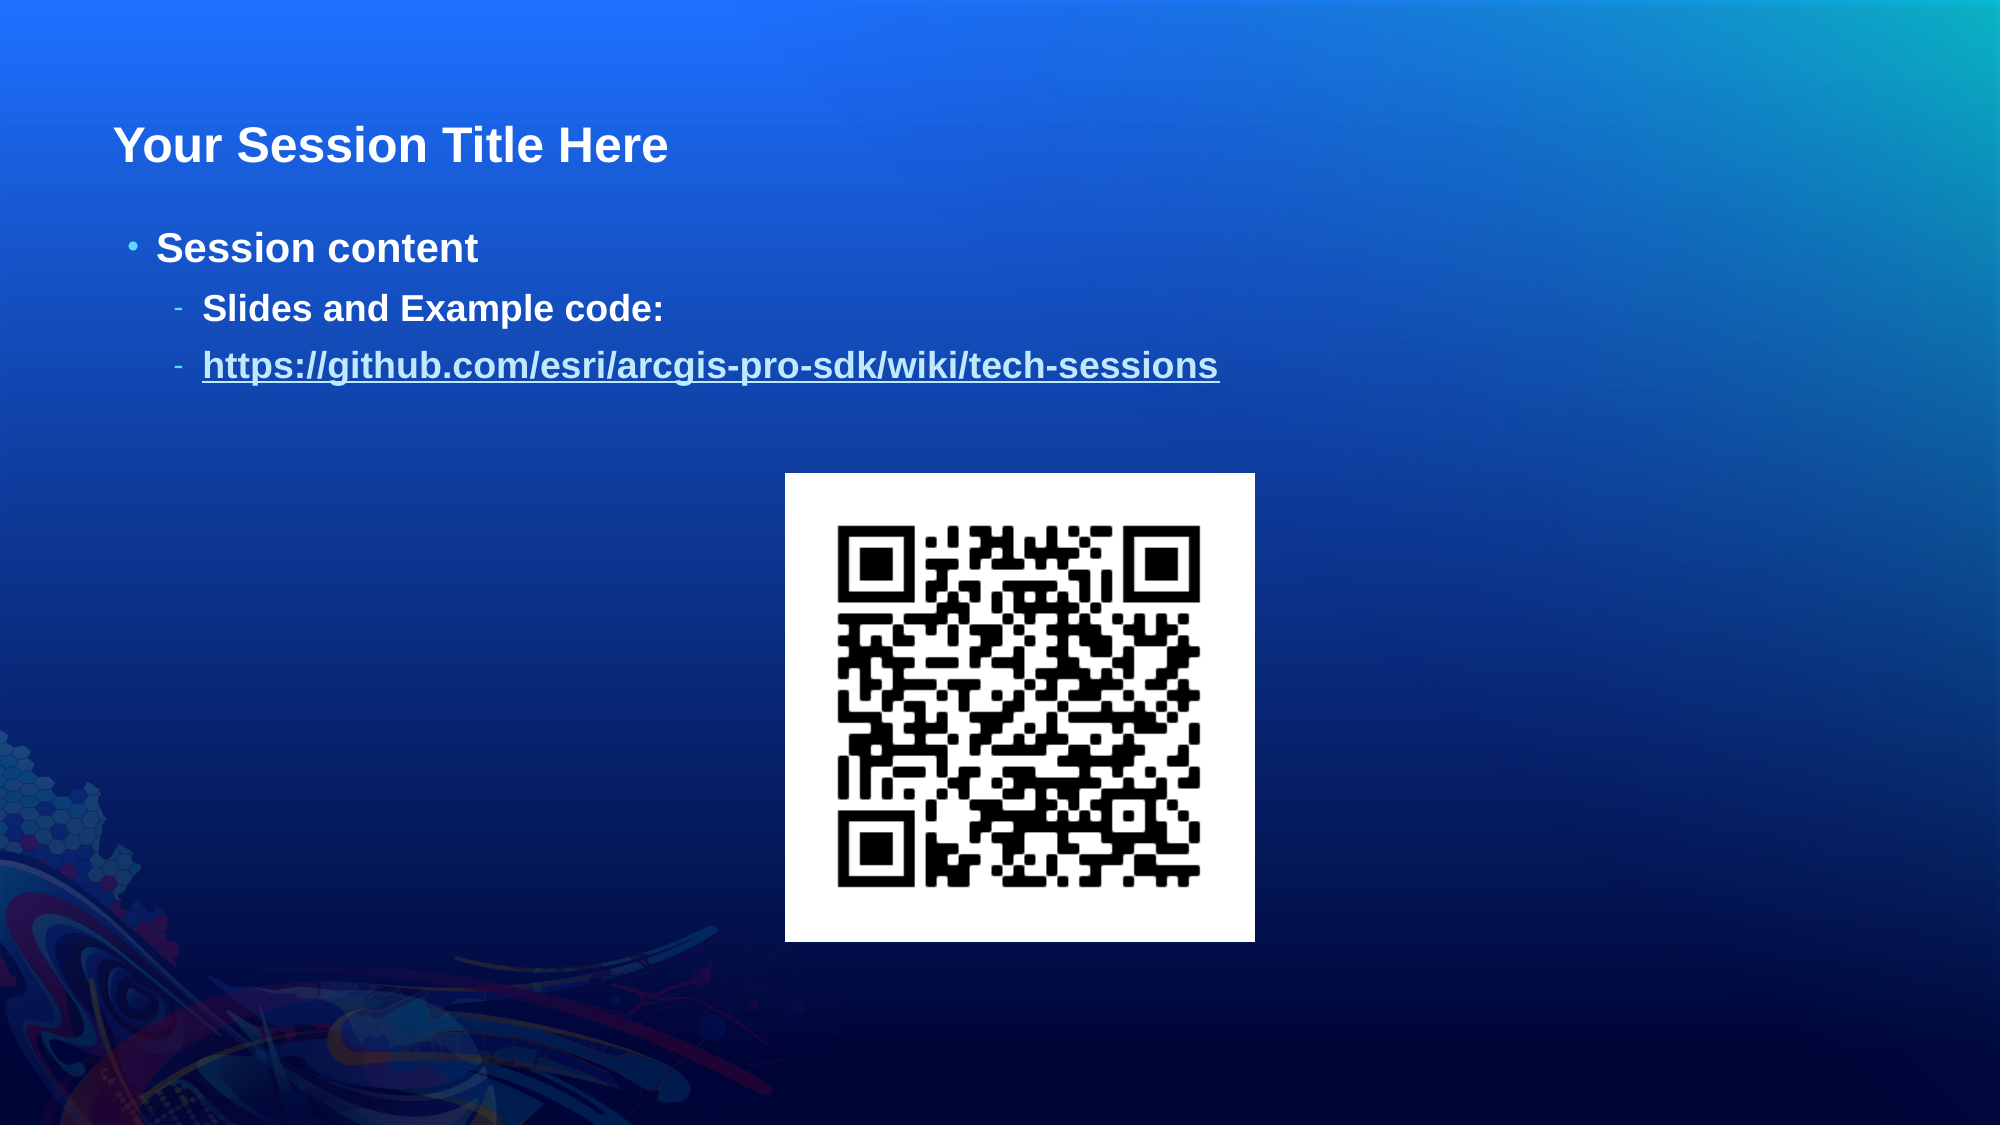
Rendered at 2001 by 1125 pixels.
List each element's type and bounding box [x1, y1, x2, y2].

picture [785, 472, 1255, 943]
text_box [0, 0, 2000, 1125]
